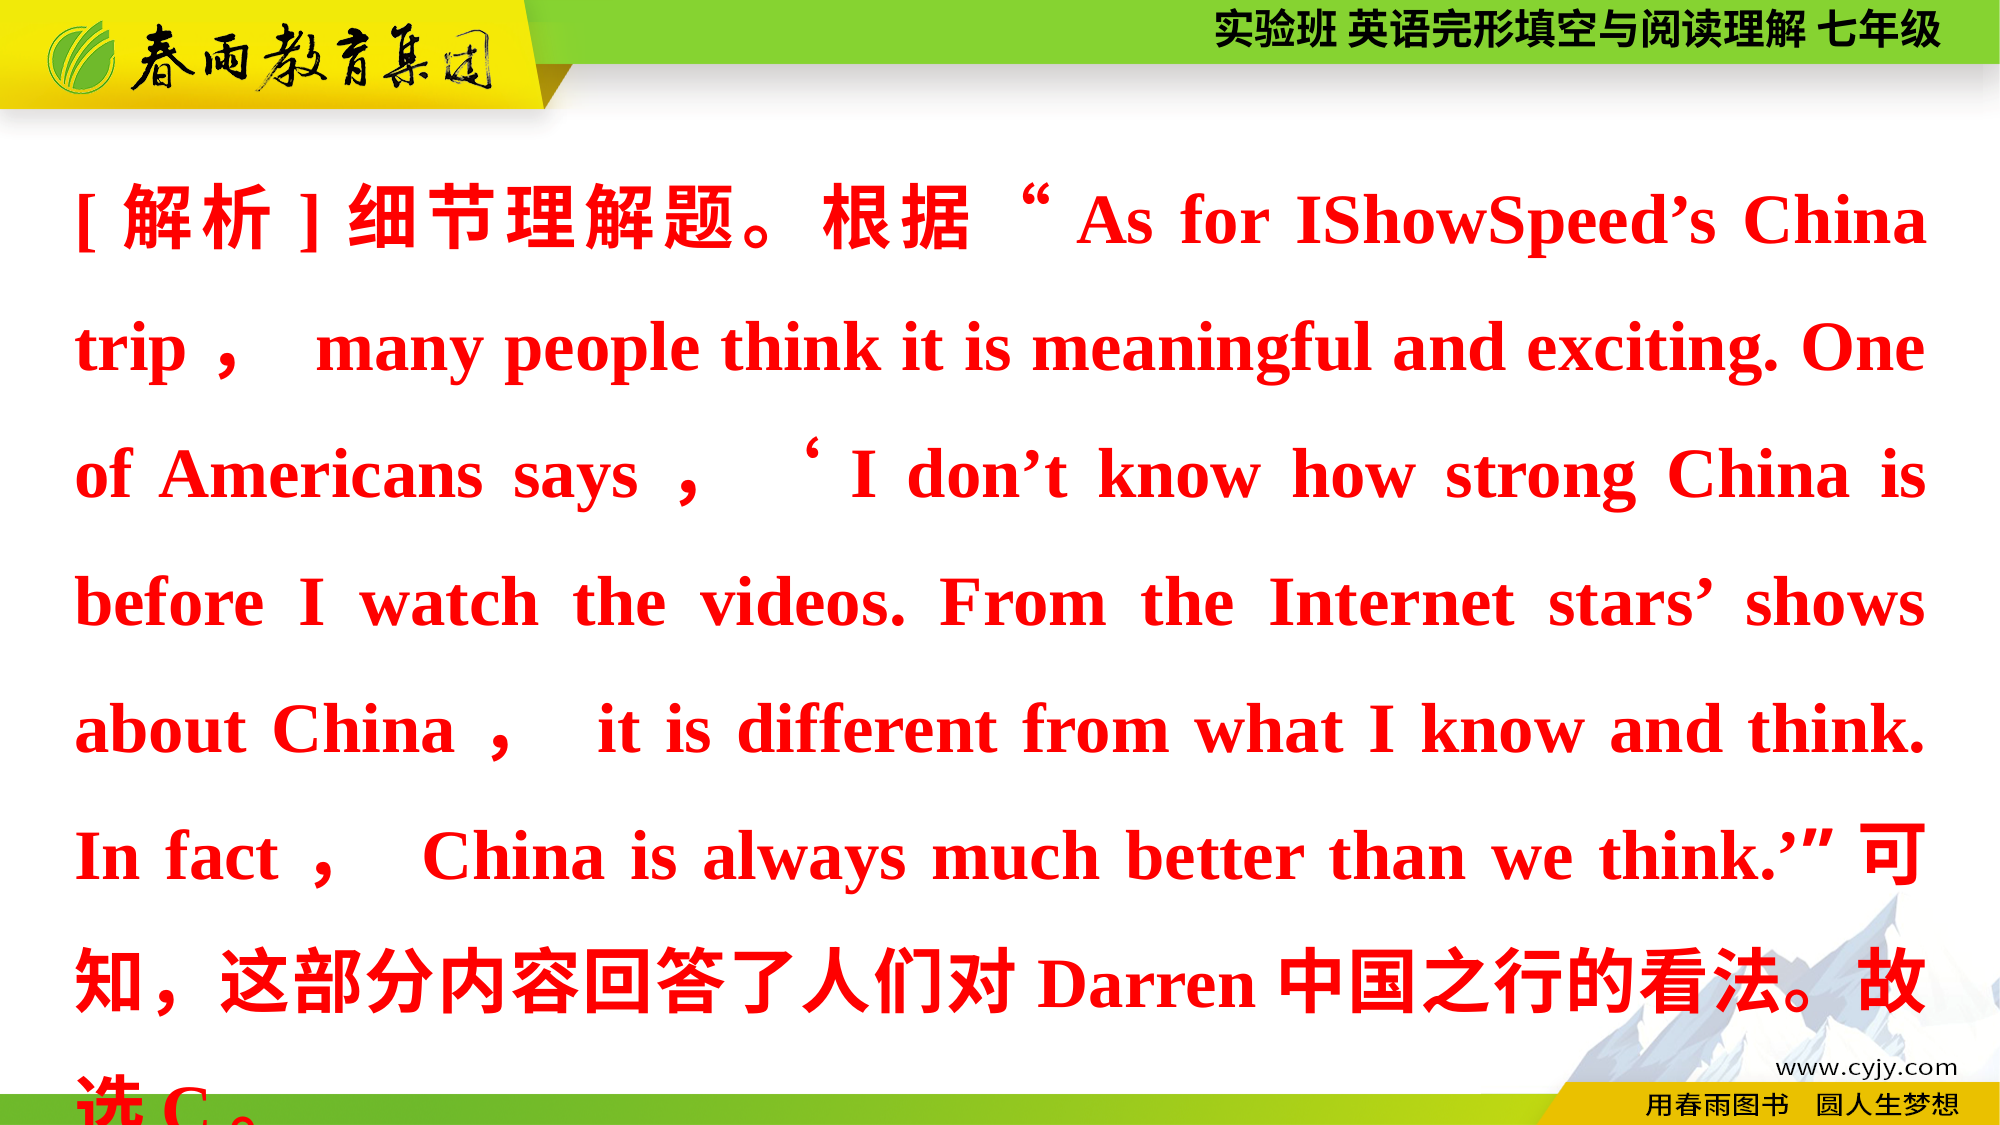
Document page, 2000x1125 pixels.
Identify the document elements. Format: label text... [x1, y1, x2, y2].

list [解析]细节理解题。根据“As for IShowSpeed’s China trip， many people think it is meaningful and exciting. One of Americans says，‘I don’t know how strong China is before I watch the videos. From the Internet stars’ shows about China， it is different from what I know and think. In fact， China is always much better than we think.’”可知，这部分内容回答了人们对Darren中国之行的看法。故选C。 [59, 122, 1944, 1023]
picture [0, 0, 2000, 1125]
